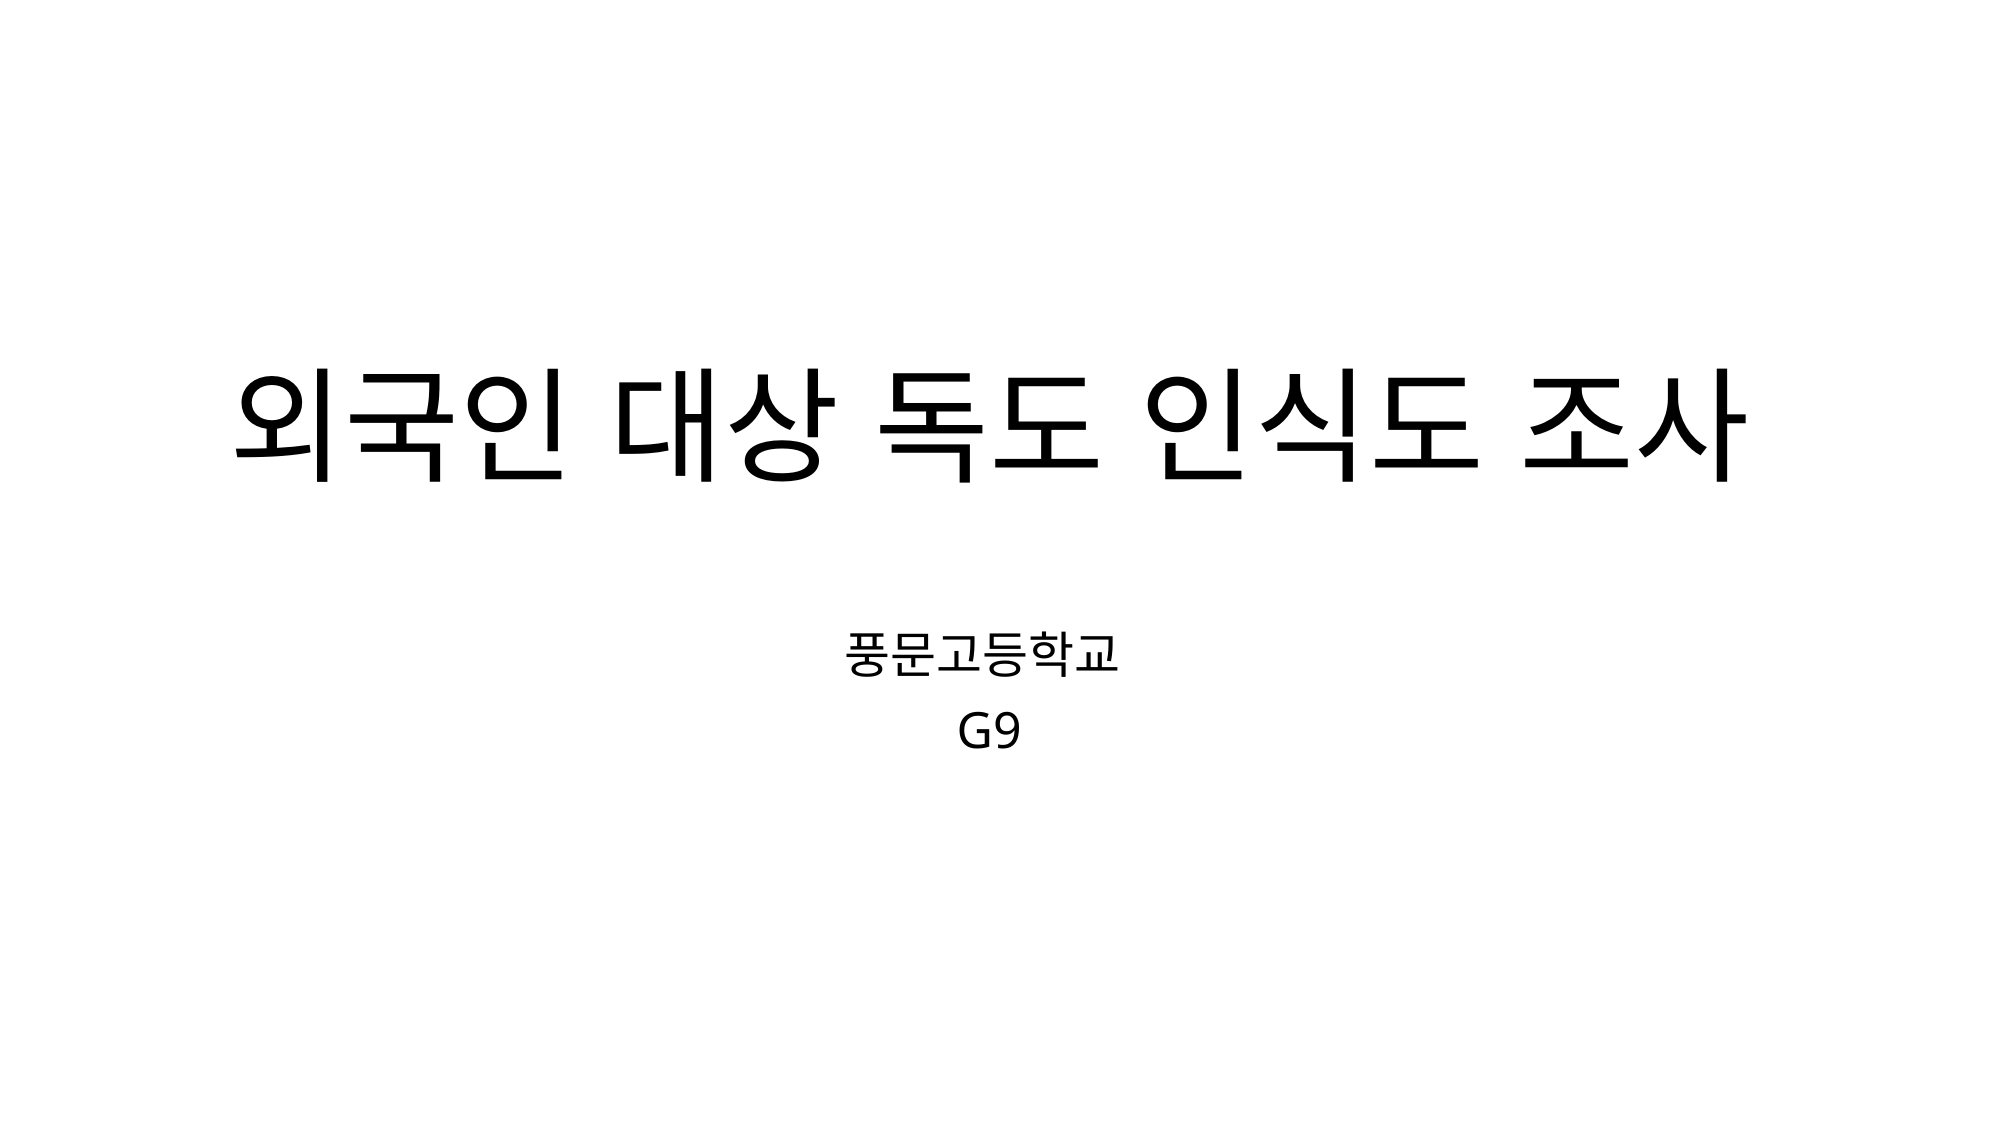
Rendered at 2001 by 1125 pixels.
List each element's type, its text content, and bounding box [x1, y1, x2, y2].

subtitle 풍문고등학교 G9 [239, 623, 1740, 895]
title 외국인 대상 독도 인식도 조사 [145, 329, 1833, 508]
